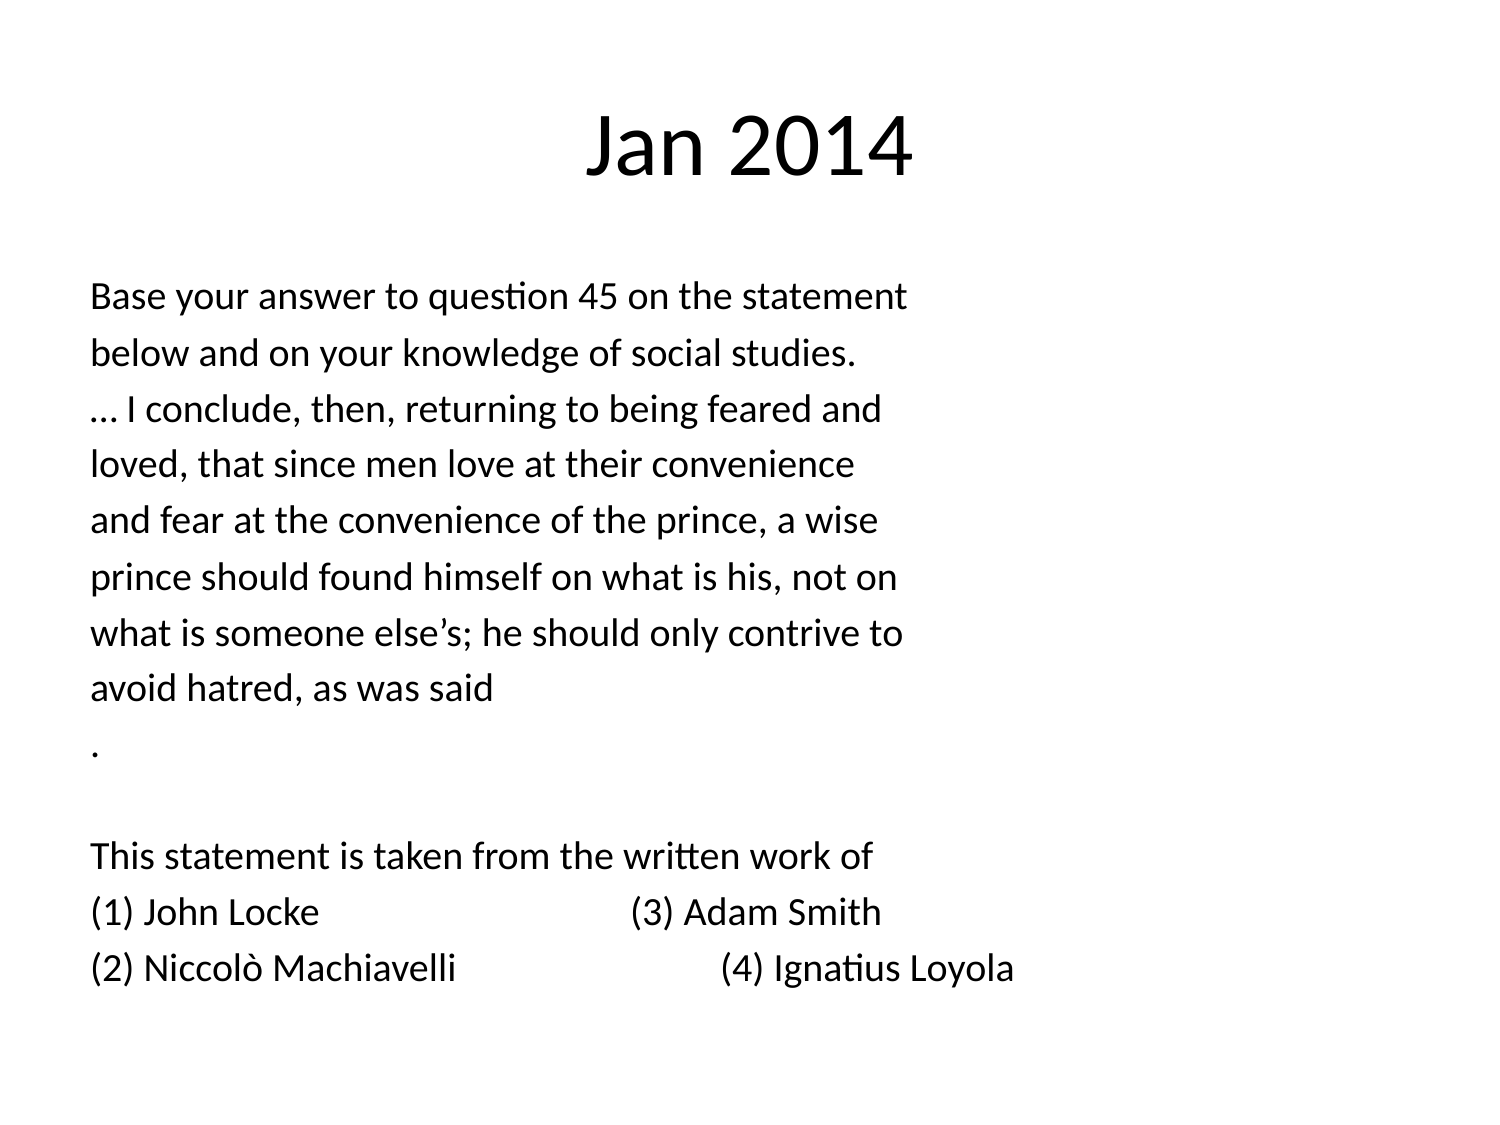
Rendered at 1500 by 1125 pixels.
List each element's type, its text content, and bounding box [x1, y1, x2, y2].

list Base your answer to question 45 on the statement below and on your knowledge of social studies. … I conclude, then, returning to being feared and loved, that since men love at their convenience and fear at the convenience of the prince, a wise prince should found himself on what is his, not on what is someone else’s; he should only contrive to avoid hatred, as was said . This statement is taken from the written work of (1) John Locke (3) Adam Smith (2) Niccolò Machiavelli (4) Ignatius Loyola [75, 262, 1425, 1005]
title Jan 2014 [75, 45, 1425, 233]
